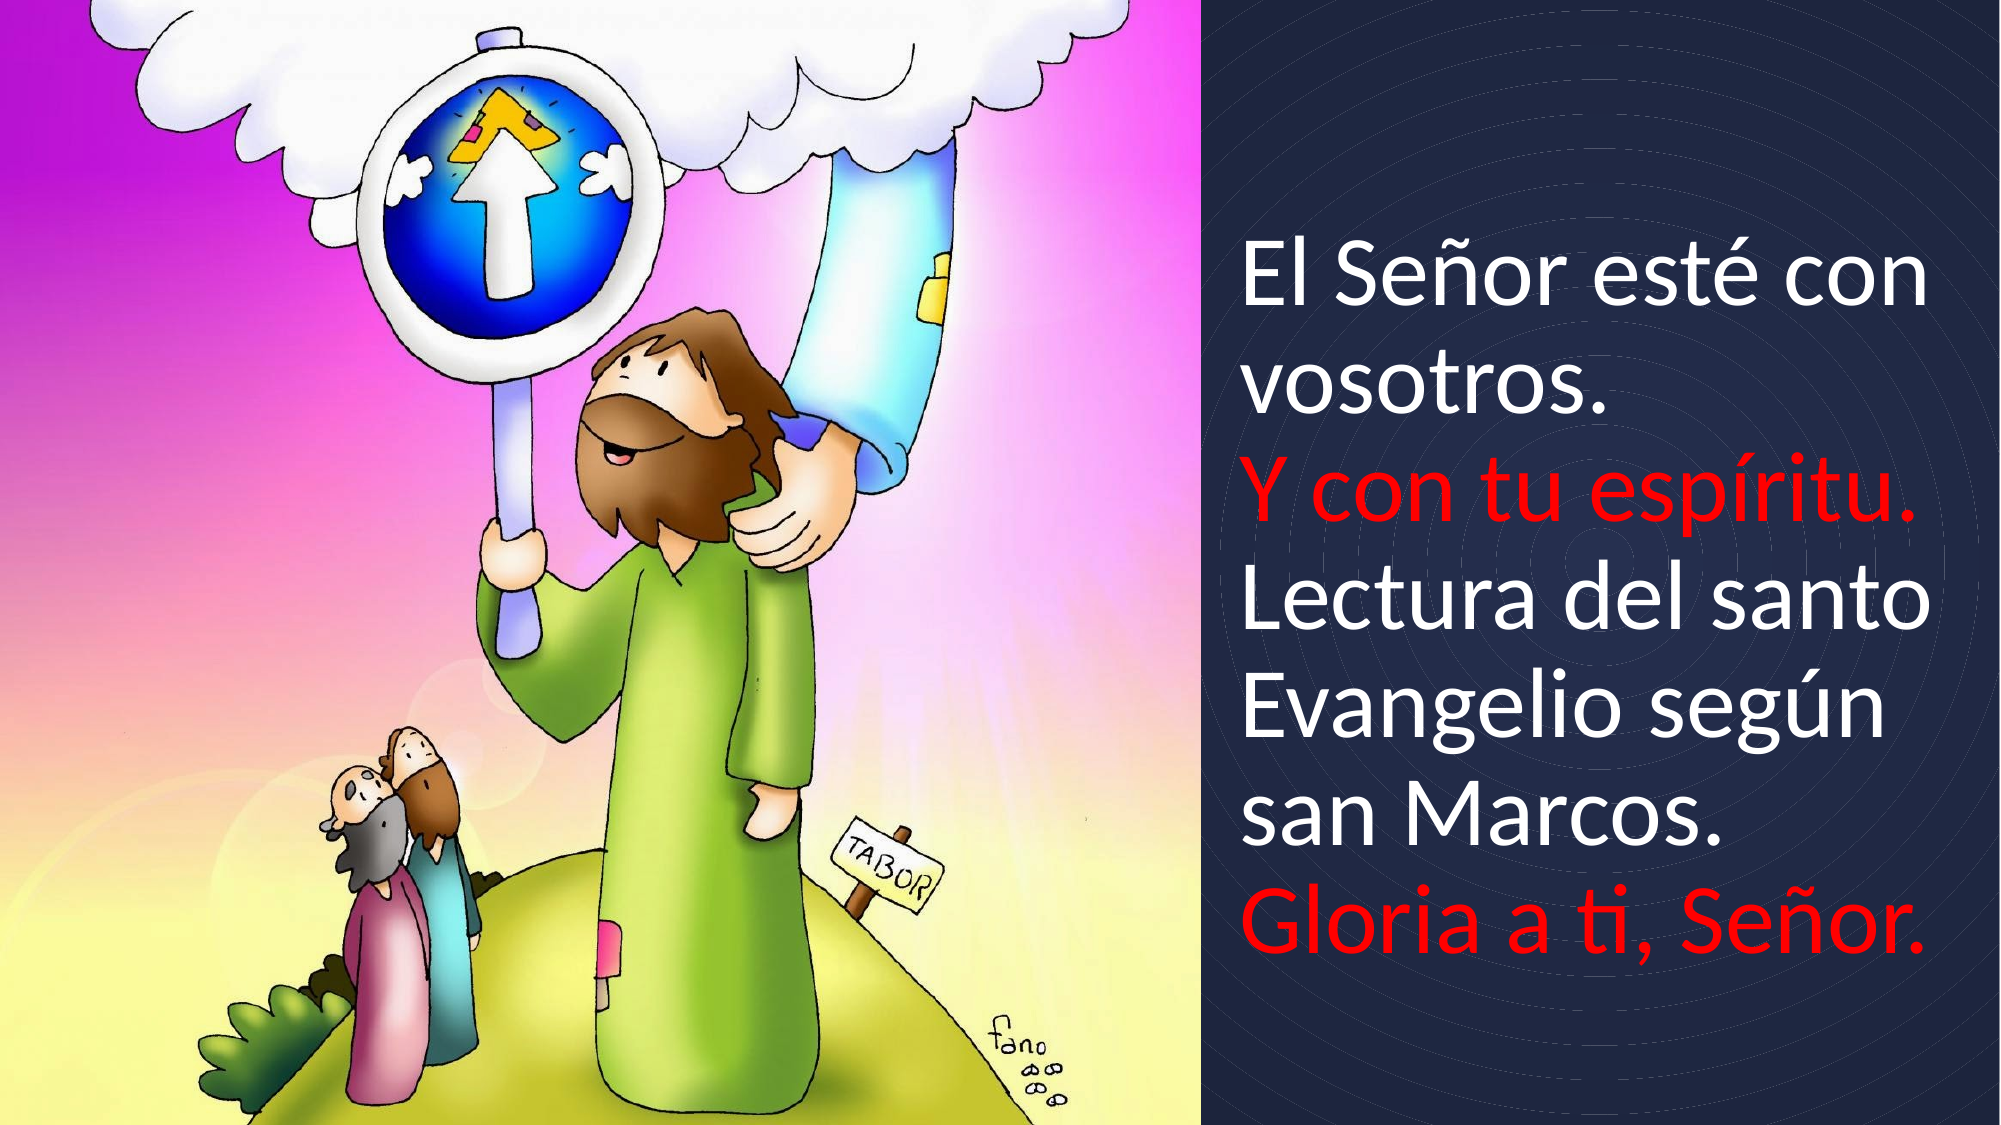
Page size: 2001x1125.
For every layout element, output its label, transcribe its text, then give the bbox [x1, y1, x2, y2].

picture [0, 0, 1201, 1125]
title El Señor esté con vosotros. Y con tu espíritu. Lectura del santo Evangelio según san Marcos. Gloria a ti, Señor. [1224, 42, 1969, 1083]
